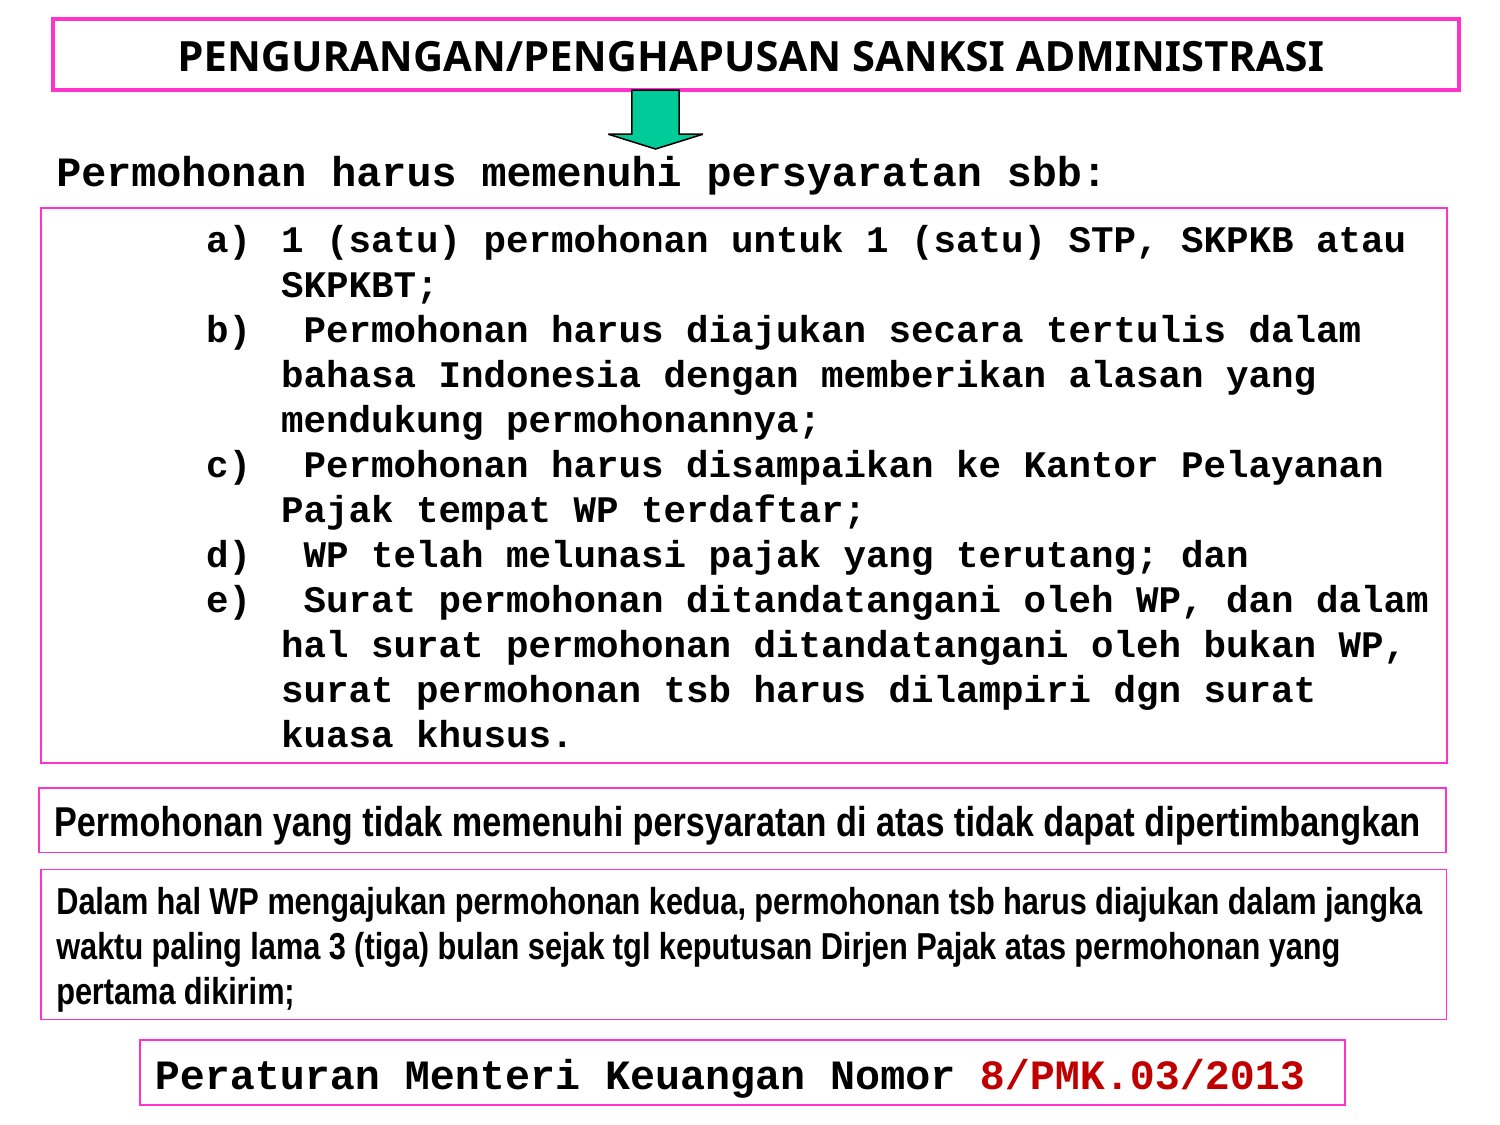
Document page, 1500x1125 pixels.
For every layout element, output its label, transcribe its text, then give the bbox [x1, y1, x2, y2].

title PENGURANGAN/PENGHAPUSAN SANKSI ADMINISTRASI [52, 18, 1460, 91]
text_box Dalam hal WP mengajukan permohonan kedua, permohonan tsb harus diajukan dalam jangka waktu paling lama 3 (tiga) bulan sejak tgl keputusan Dirjen Pajak atas permohonan yang pertama dikirim; [41, 869, 1447, 1020]
text_box Permohonan yang tidak memenuhi persyaratan di atas tidak dapat dipertimbangkan [39, 787, 1446, 853]
text_box [608, 90, 703, 137]
text_box Permohonan harus memenuhi persyaratan sbb: [41, 137, 1223, 203]
text_box Peraturan Menteri Keuangan Nomor 8/PMK.03/2013 [139, 1040, 1345, 1105]
text_box 1 (satu) permohonan untuk 1 (satu) STP, SKPKB atau SKPKBT; Permohonan harus diajukan secara tertulis dalam bahasa Indonesia dengan memberikan alasan yang mendukung permohonannya; Permohonan harus disampaikan ke Kantor Pelayanan Pajak tempat WP terdaftar; WP telah melunasi pajak yang terutang; dan Surat permohonan ditandatangani oleh WP, dan dalam hal surat permohonan ditandatangani oleh bukan WP, surat permohonan tsb harus dilampiri dgn surat kuasa khusus. [41, 207, 1447, 763]
